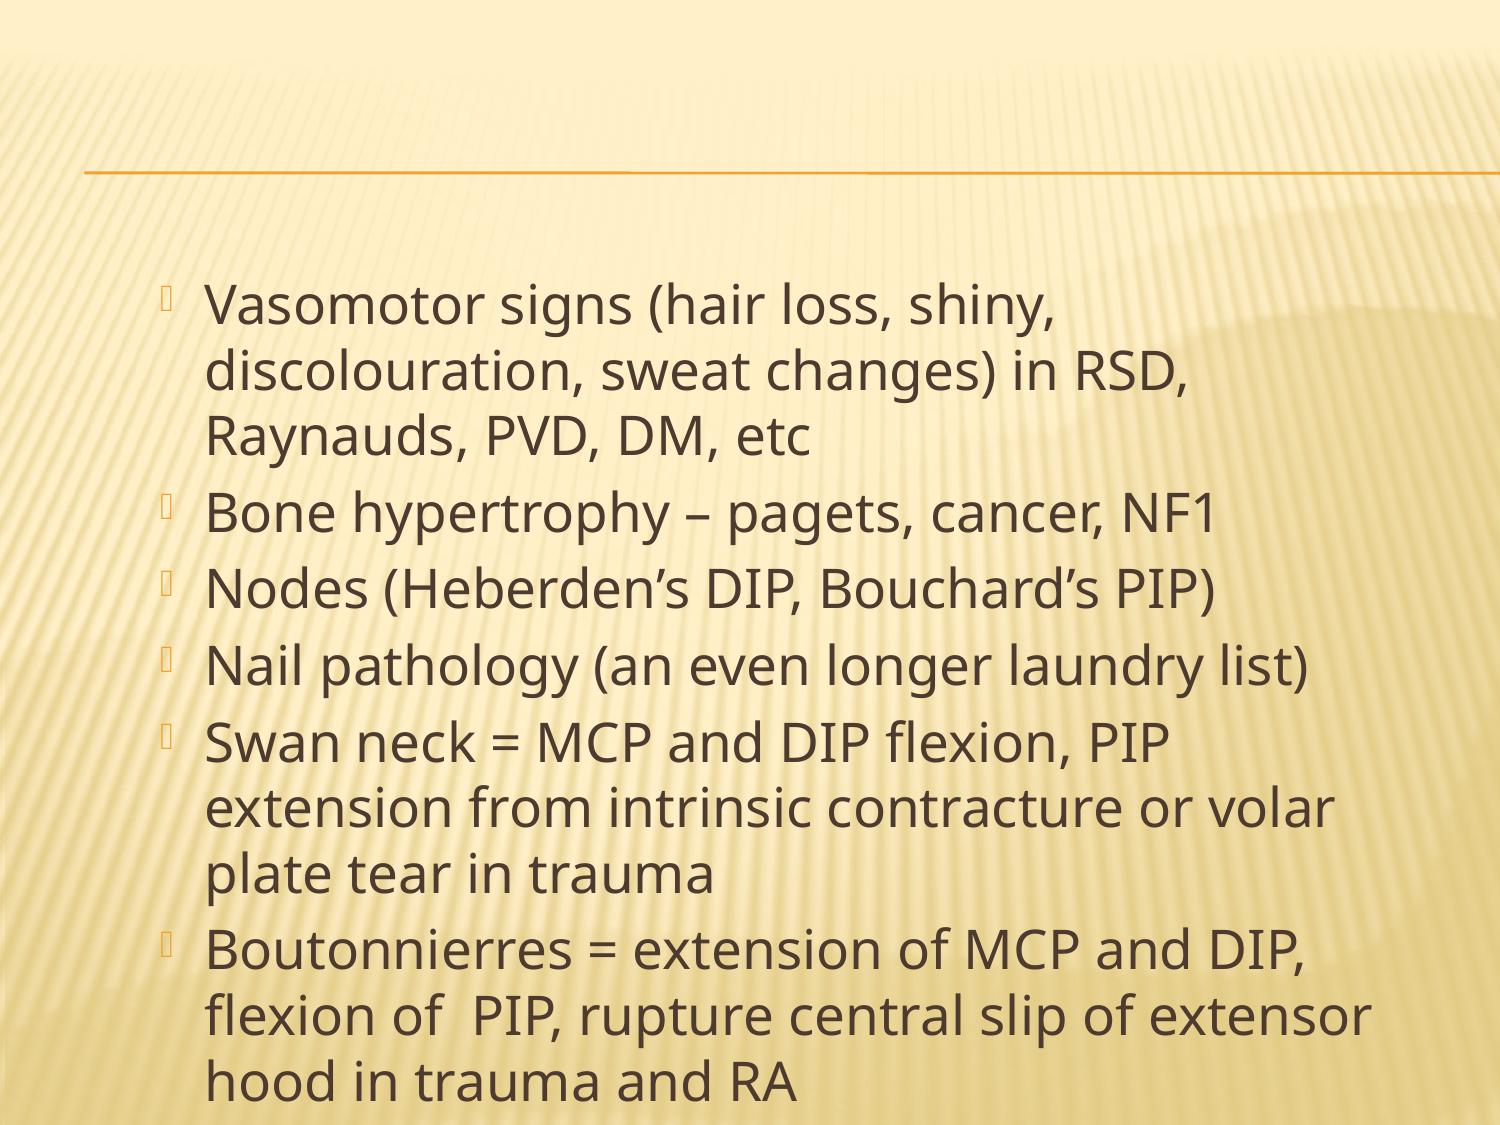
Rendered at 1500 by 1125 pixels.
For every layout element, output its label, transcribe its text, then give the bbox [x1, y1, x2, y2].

list Vasomotor signs (hair loss, shiny, discolouration, sweat changes) in RSD, Raynauds, PVD, DM, etc Bone hypertrophy – pagets, cancer, NF1 Nodes (Heberden’s DIP, Bouchard’s PIP) Nail pathology (an even longer laundry list) Swan neck = MCP and DIP flexion, PIP extension from intrinsic contracture or volar plate tear in trauma Boutonnierres = extension of MCP and DIP, flexion of PIP, rupture central slip of extensor hood in trauma and RA [75, 262, 1425, 1125]
